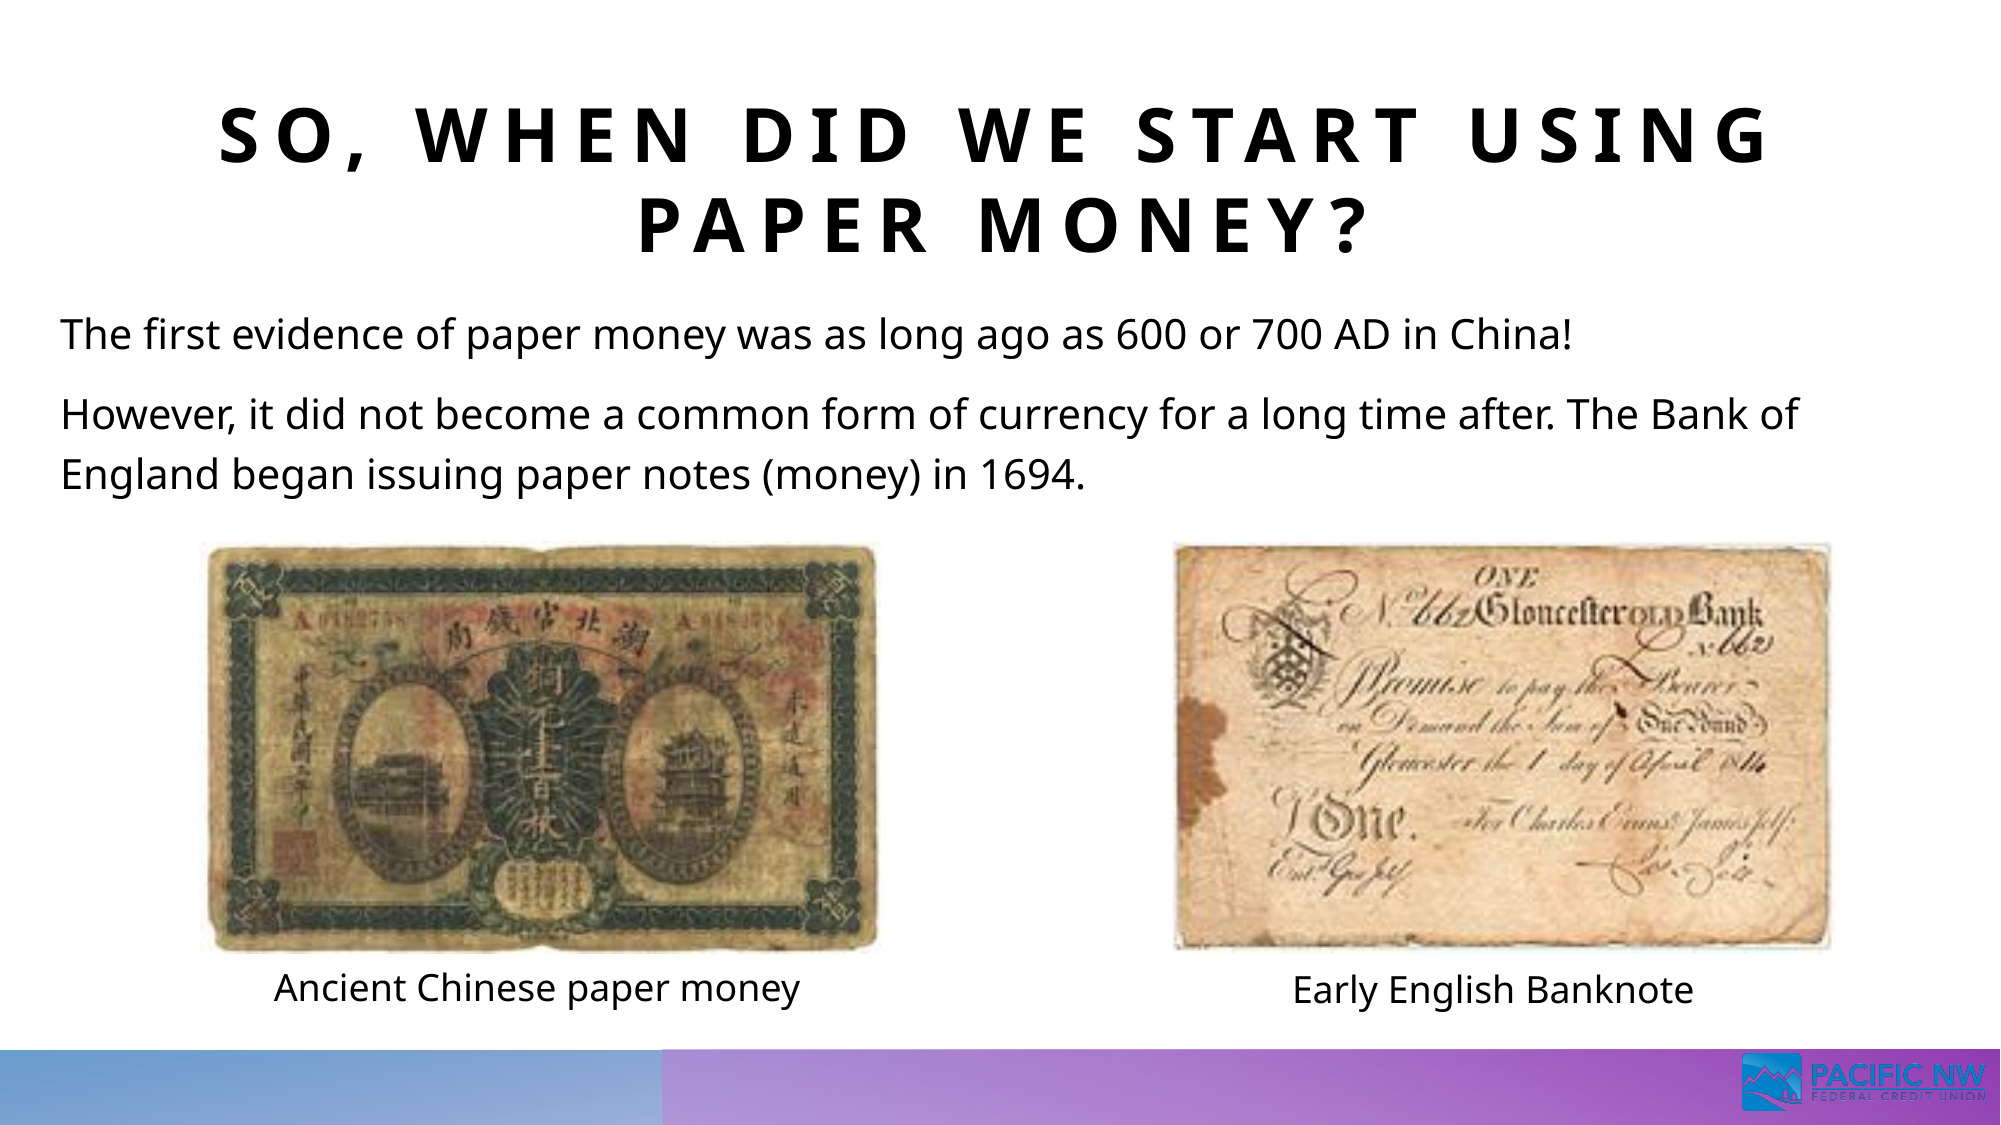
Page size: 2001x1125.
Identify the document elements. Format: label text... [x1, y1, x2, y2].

list The first evidence of paper money was as long ago as 600 or 700 AD in China! However, it did not become a common form of currency for a long time after. The Bank of England began issuing paper notes (money) in 1694. [60, 297, 1943, 996]
text_box Ancient Chinese paper money [259, 956, 1040, 1017]
title So, when did we start using paper money? [60, 72, 1943, 268]
picture [1172, 541, 1835, 954]
picture [1742, 1053, 1985, 1111]
picture [198, 541, 884, 954]
text_box Early English Banknote [1277, 958, 1741, 1019]
